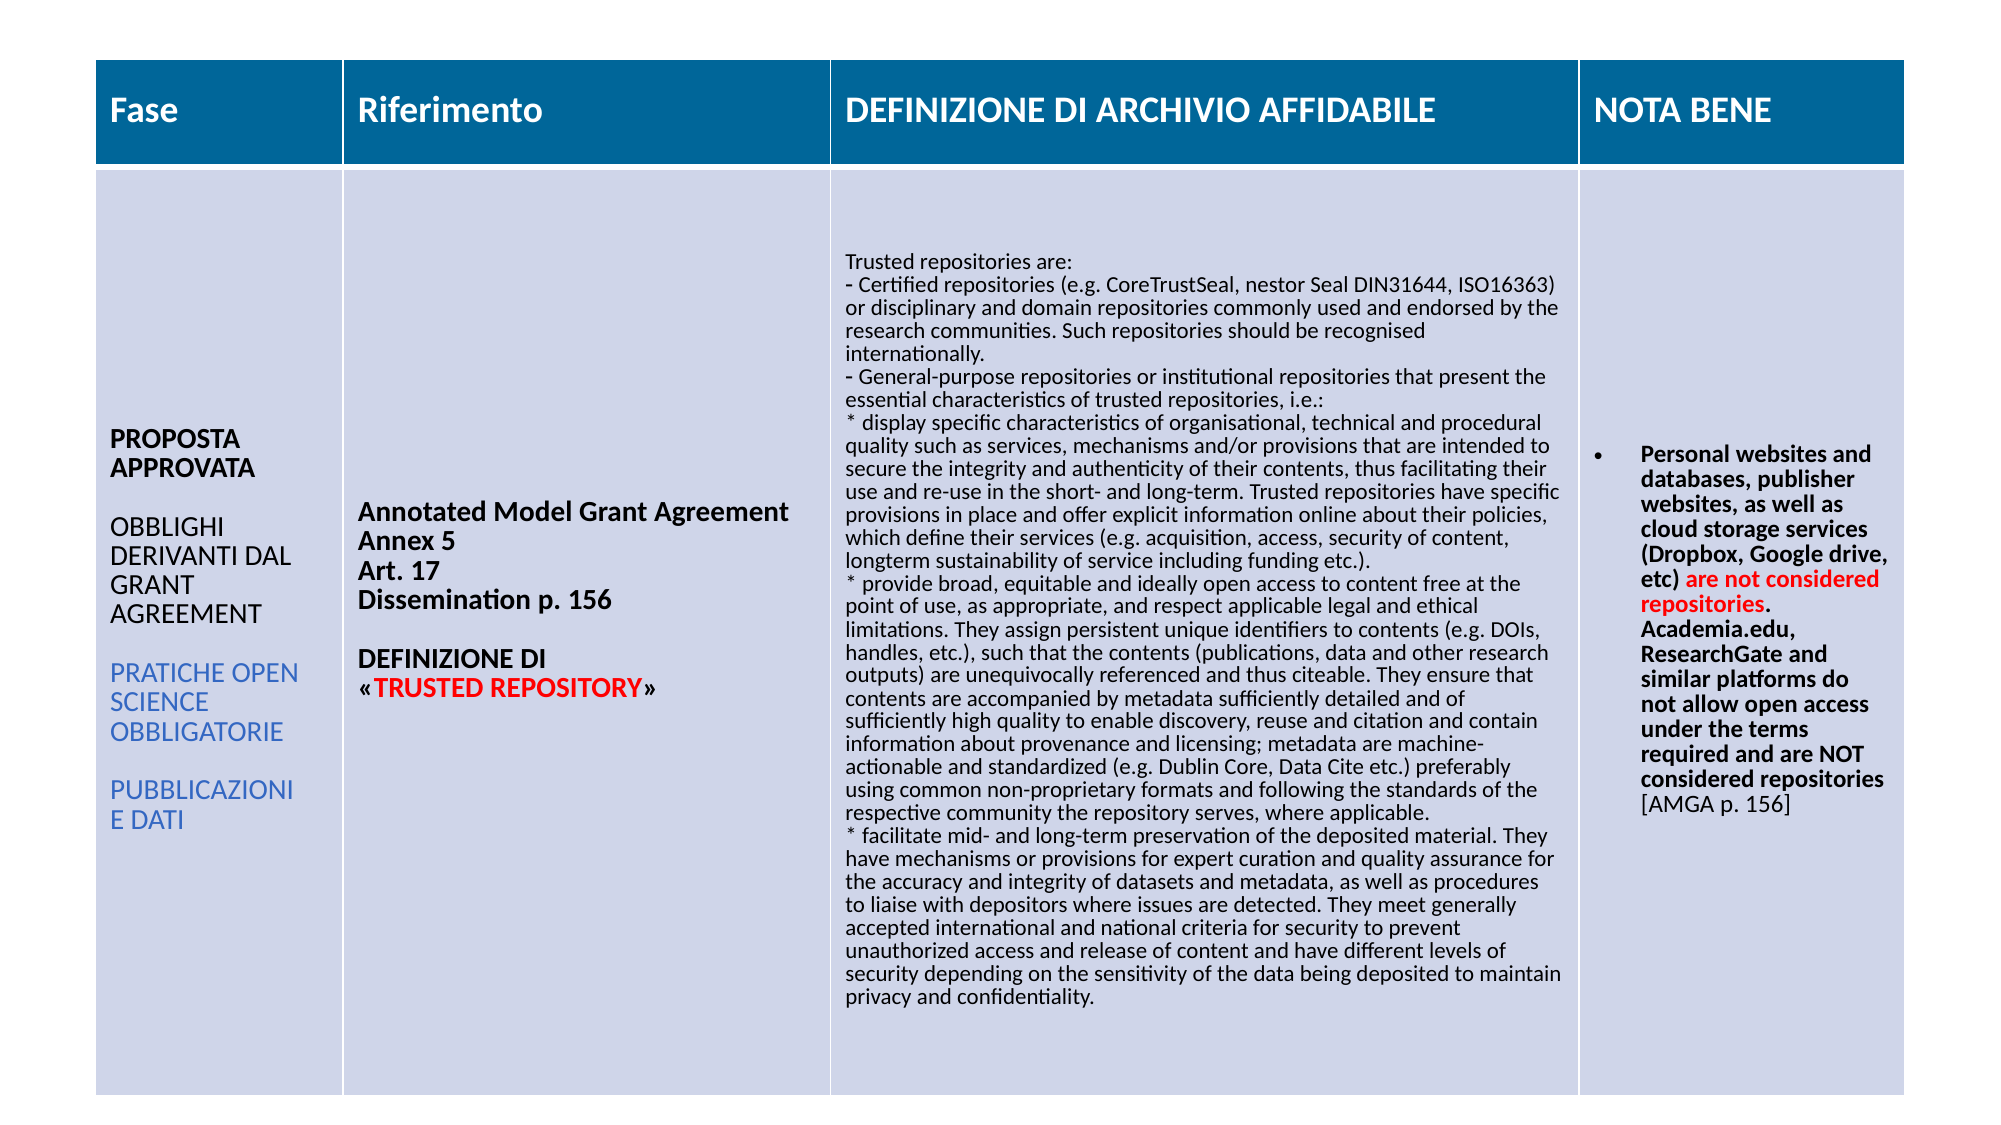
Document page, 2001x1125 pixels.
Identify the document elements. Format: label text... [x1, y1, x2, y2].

table_header NOTA BENE [1580, 60, 1904, 164]
table_cell Personal websites and databases, publisher websites, as well as cloud storage services (Dropbox, Google drive, etc) are not considered repositories. Academia.edu, ResearchGate and similar platforms do not allow open access under the terms required and are NOT considered repositories [AMGA p. 156] [1580, 170, 1904, 1095]
table_cell PROPOSTA APPROVATA OBBLIGHI DERIVANTI DAL GRANT AGREEMENT PRATICHE OPEN SCIENCE OBBLIGATORIE PUBBLICAZIONI E DATI [96, 170, 342, 1095]
table_cell Annotated Model Grant Agreement Annex 5 Art. 17 Dissemination p. 156 DEFINIZIONE DI «TRUSTED REPOSITORY» [344, 170, 830, 1095]
slide_number 10 [1412, 1042, 1863, 1103]
table_cell Trusted repositories are:  Certified repositories (e.g. CoreTrustSeal, nestor Seal DIN31644, ISO16363) or disciplinary and domain repositories commonly used and endorsed by the research communities. Such repositories should be recognised internationally.  General-purpose repositories or institutional repositories that present the essential characteristics of trusted repositories, i.e.: * display specific characteristics of organisational, technical and procedural quality such as services, mechanisms and/or provisions that are intended to secure the integrity and authenticity of their contents, thus facilitating their use and re-use in the short- and long-term. Trusted repositories have specific provisions in place and offer explicit information online about their policies, which define their services (e.g. acquisition, access, security of content, longterm sustainability of service including funding etc.). * provide broad, equitable and ideally open access to content free at the point of use, as appropriate, and respect applicable legal and ethical limitations. They assign persistent unique identifiers to contents (e.g. DOIs, handles, etc.), such that the contents (publications, data and other research outputs) are unequivocally referenced and thus citeable. They ensure that contents are accompanied by metadata sufficiently detailed and of sufficiently high quality to enable discovery, reuse and citation and contain information about provenance and licensing; metadata are machine- actionable and standardized (e.g. Dublin Core, Data Cite etc.) preferably using common non-proprietary formats and following the standards of the respective community the repository serves, where applicable. * facilitate mid- and long-term preservation of the deposited material. They have mechanisms or provisions for expert curation and quality assurance for the accuracy and integrity of datasets and metadata, as well as procedures to liaise with depositors where issues are detected. They meet generally accepted international and national criteria for security to prevent unauthorized access and release of content and have different levels of security depending on the sensitivity of the data being deposited to maintain privacy and confidentiality. [831, 170, 1578, 1095]
table_header Riferimento [344, 60, 830, 164]
table_header Fase [96, 60, 342, 164]
table_header DEFINIZIONE DI ARCHIVIO AFFIDABILE [831, 60, 1578, 164]
